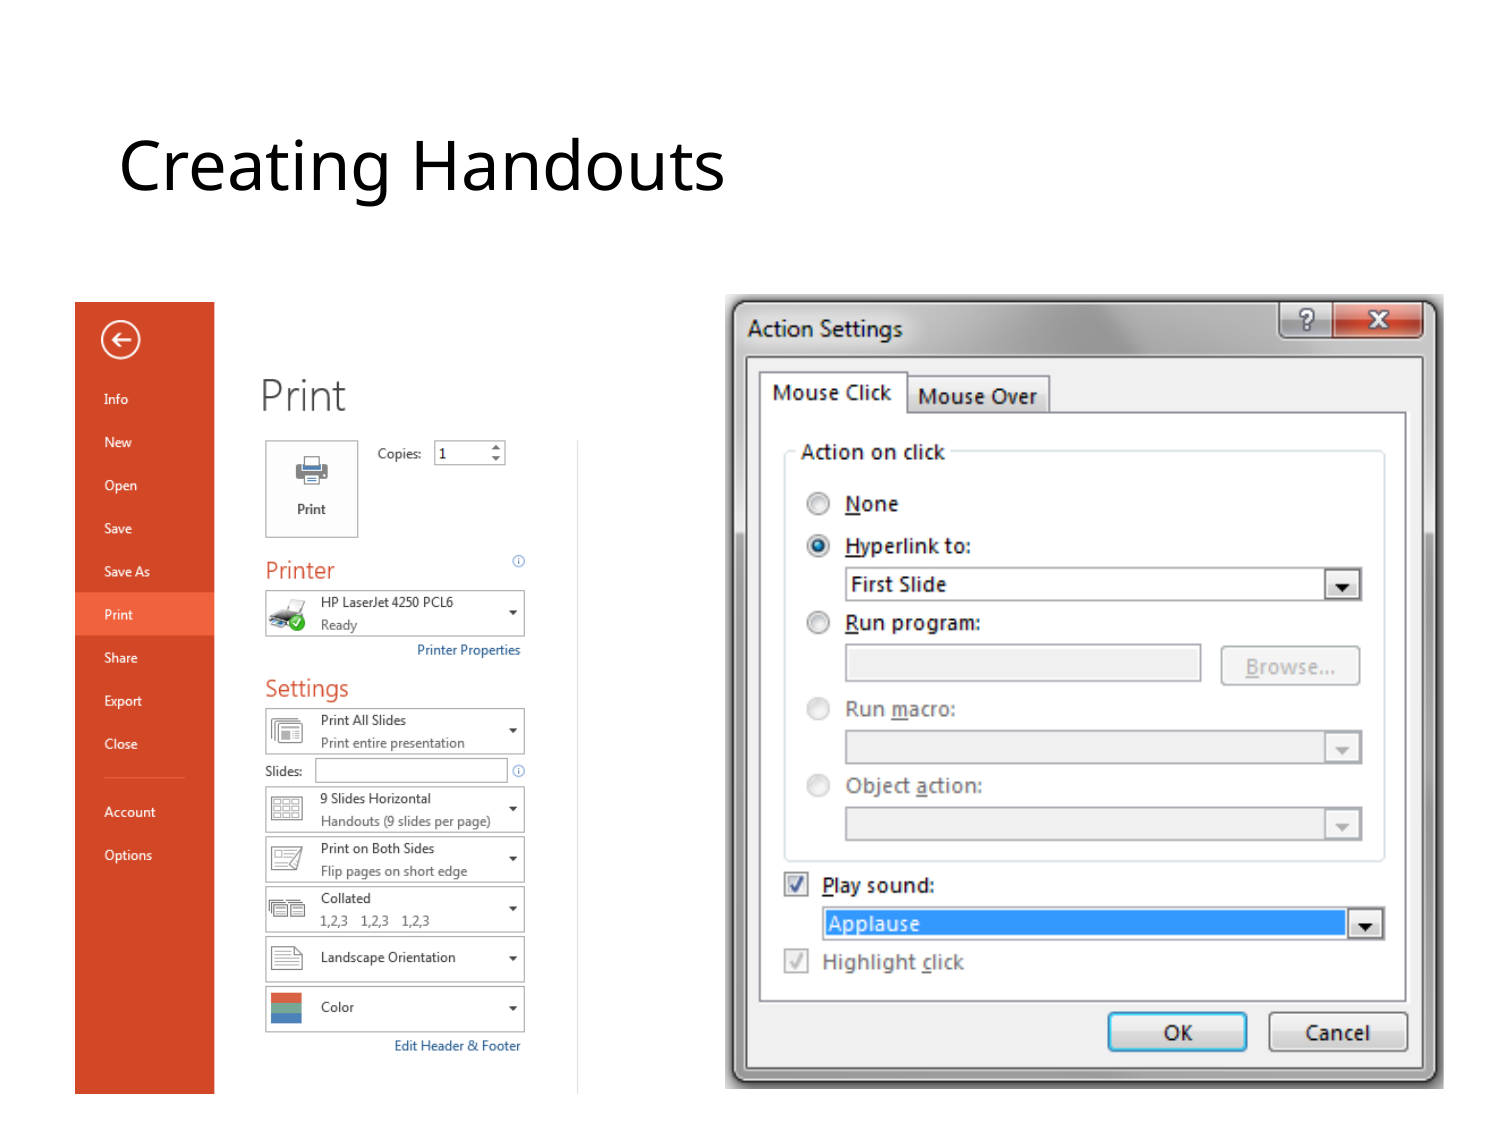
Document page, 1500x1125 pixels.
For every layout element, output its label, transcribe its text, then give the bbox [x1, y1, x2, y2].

title Creating Handouts [103, 59, 1397, 278]
picture [724, 294, 1444, 1089]
picture [74, 299, 588, 1094]
